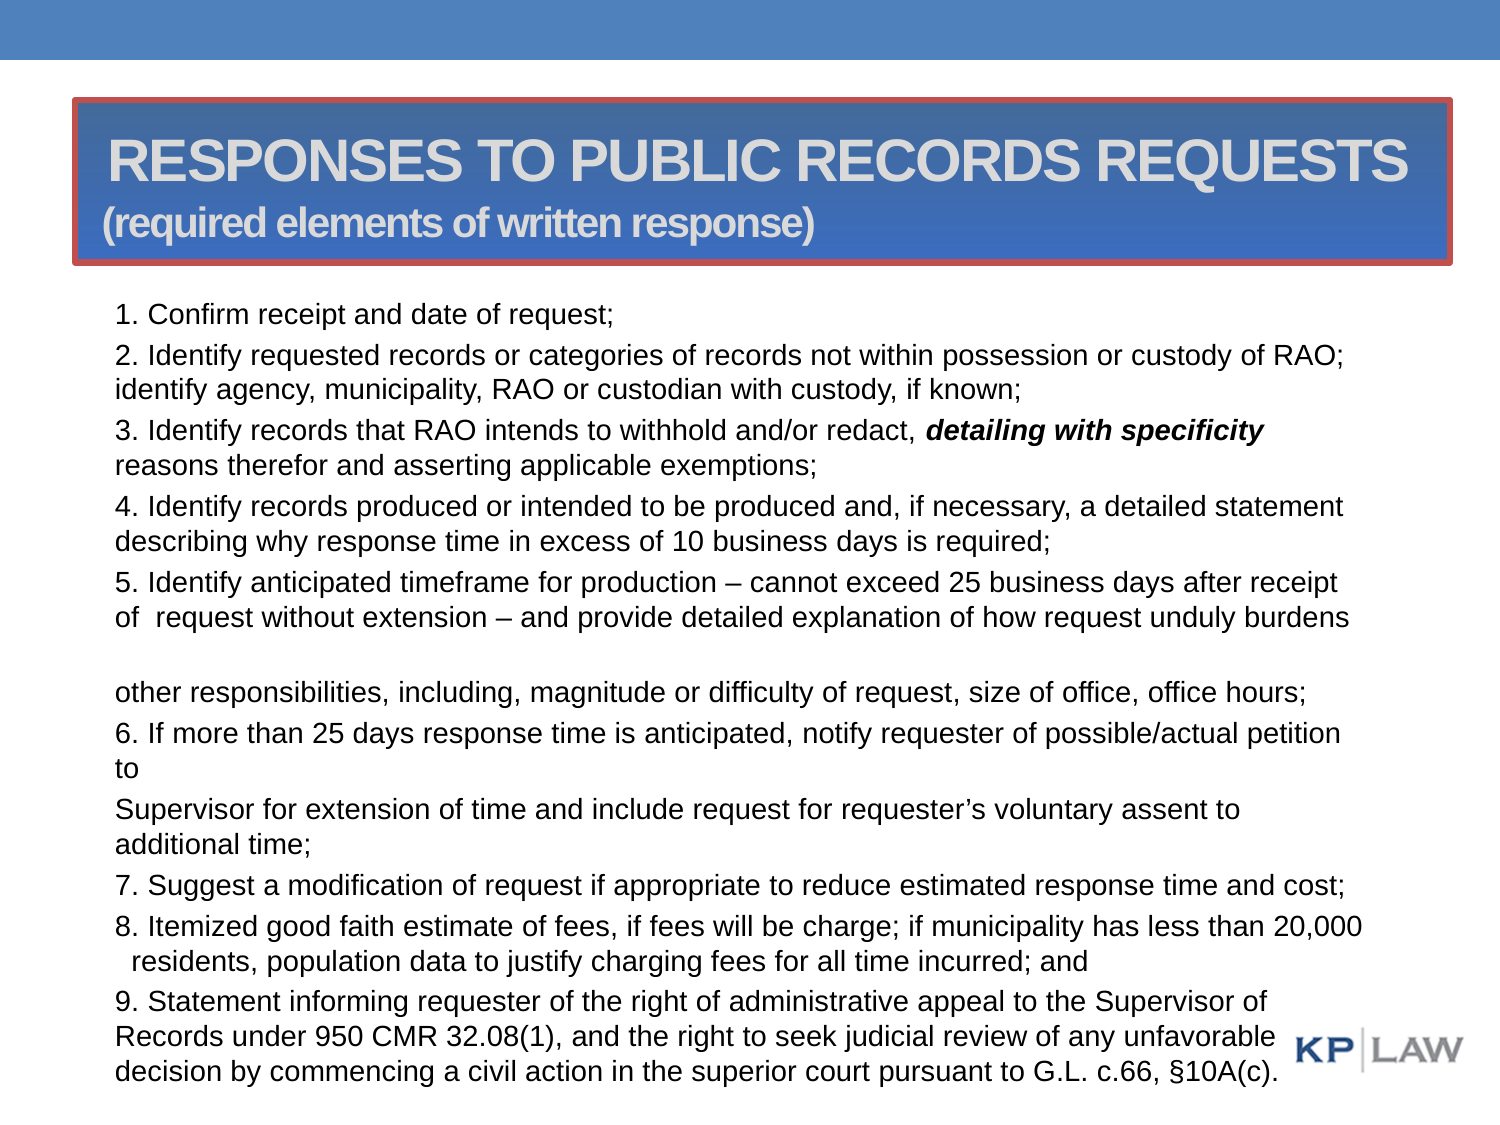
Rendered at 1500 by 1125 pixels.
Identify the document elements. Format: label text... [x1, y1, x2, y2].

text_box Responses to public records requests (required elements of written response) [75, 99, 1450, 263]
picture [1287, 1024, 1474, 1076]
list 1. Confirm receipt and date of request; 2. Identify requested records or categories of records not within possession or custody of RAO; identify agency, municipality, RAO or custodian with custody, if known; 3. Identify records that RAO intends to withhold and/or redact, detailing with specificity reasons therefor and asserting applicable exemptions; 4. Identify records produced or intended to be produced and, if necessary, a detailed statement describing why response time in excess of 10 business days is required; 5. Identify anticipated timeframe for production – cannot exceed 25 business days after receipt of request without extension – and provide detailed explanation of how request unduly burdens other responsibilities, including, magnitude or difficulty of request, size of office, office hours; 6. If more than 25 days response time is anticipated, notify requester of possible/actual petition to Supervisor for extension of time and include request for requester’s voluntary assent to additional time; 7. Suggest a modification of request if appropriate to reduce estimated response time and cost; 8. Itemized good faith estimate of fees, if fees will be charge; if municipality has less than 20,000 residents, population data to justify charging fees for all time incurred; and 9. Statement informing requester of the right of administrative appeal to the Supervisor of Records under 950 CMR 32.08(1), and the right to seek judicial review of any unfavorable decision by commencing a civil action in the superior court pursuant to G.L. c.66, §10A(c). [99, 287, 1381, 1088]
